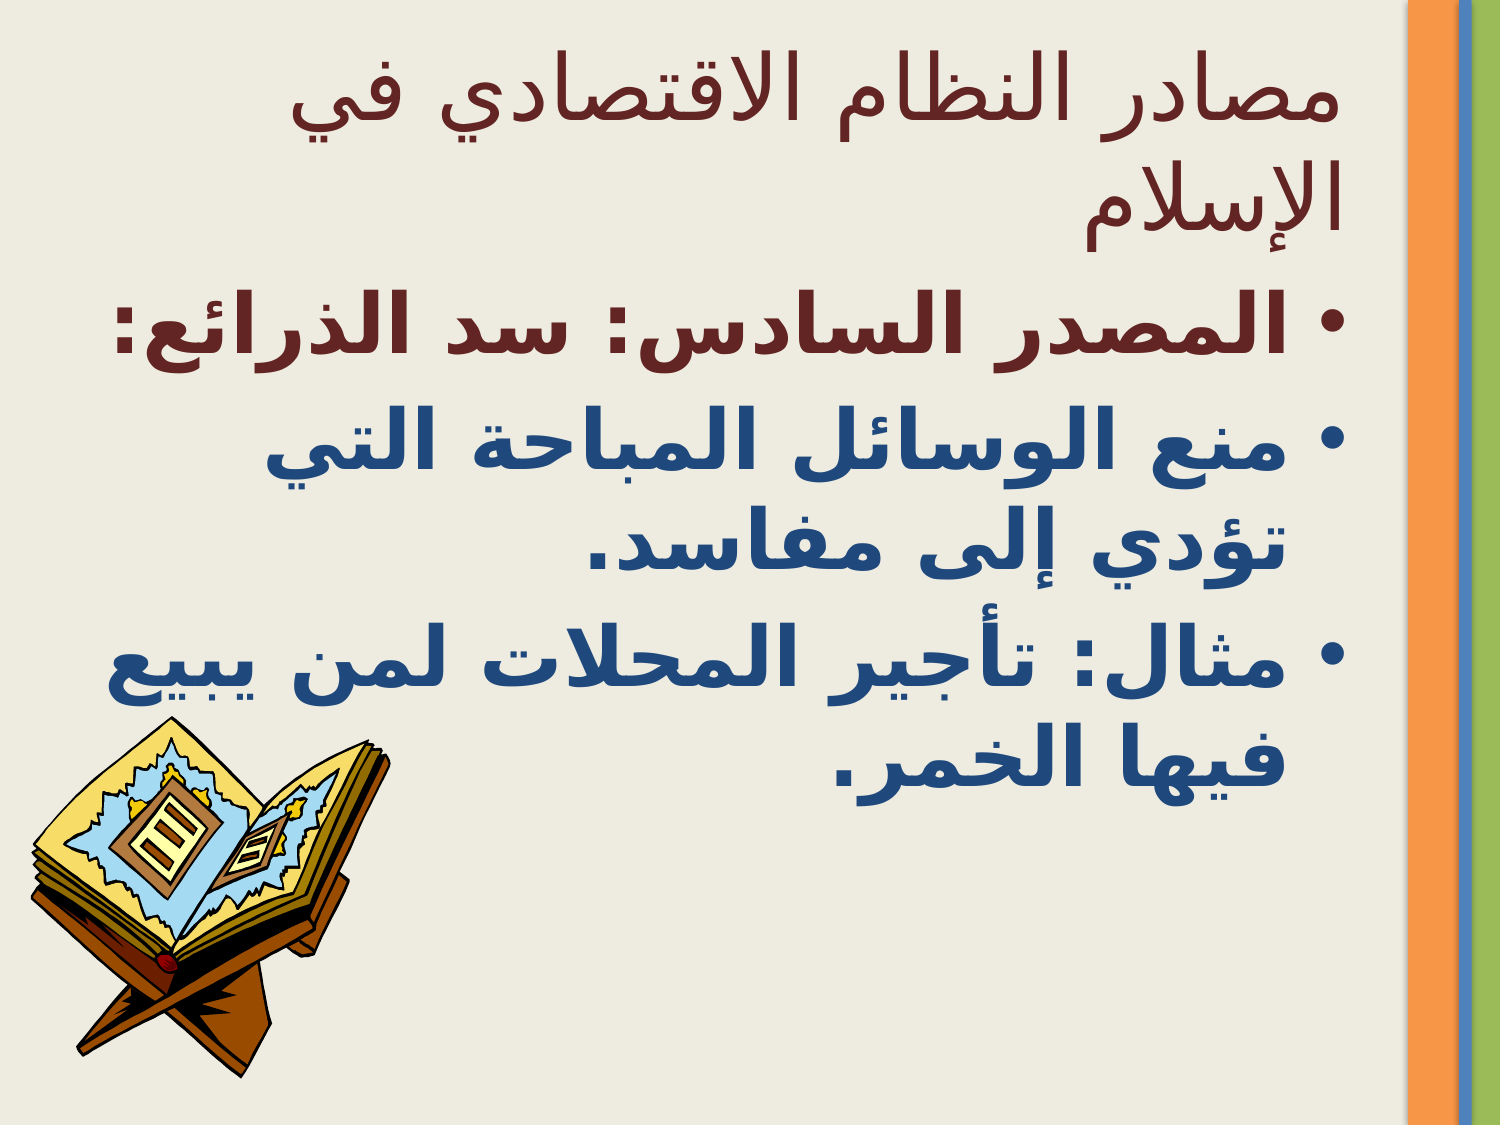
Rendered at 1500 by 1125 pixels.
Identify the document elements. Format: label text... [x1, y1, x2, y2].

title مصادر النظام الاقتصادي في الإسلام [75, 45, 1363, 233]
picture [29, 715, 393, 1079]
list المصدر السادس: سد الذرائع: منع الوسائل المباحة التي تؤدي إلى مفاسد. مثال: تأجير المحلات لمن يبيع فيها الخمر. [75, 262, 1363, 1005]
